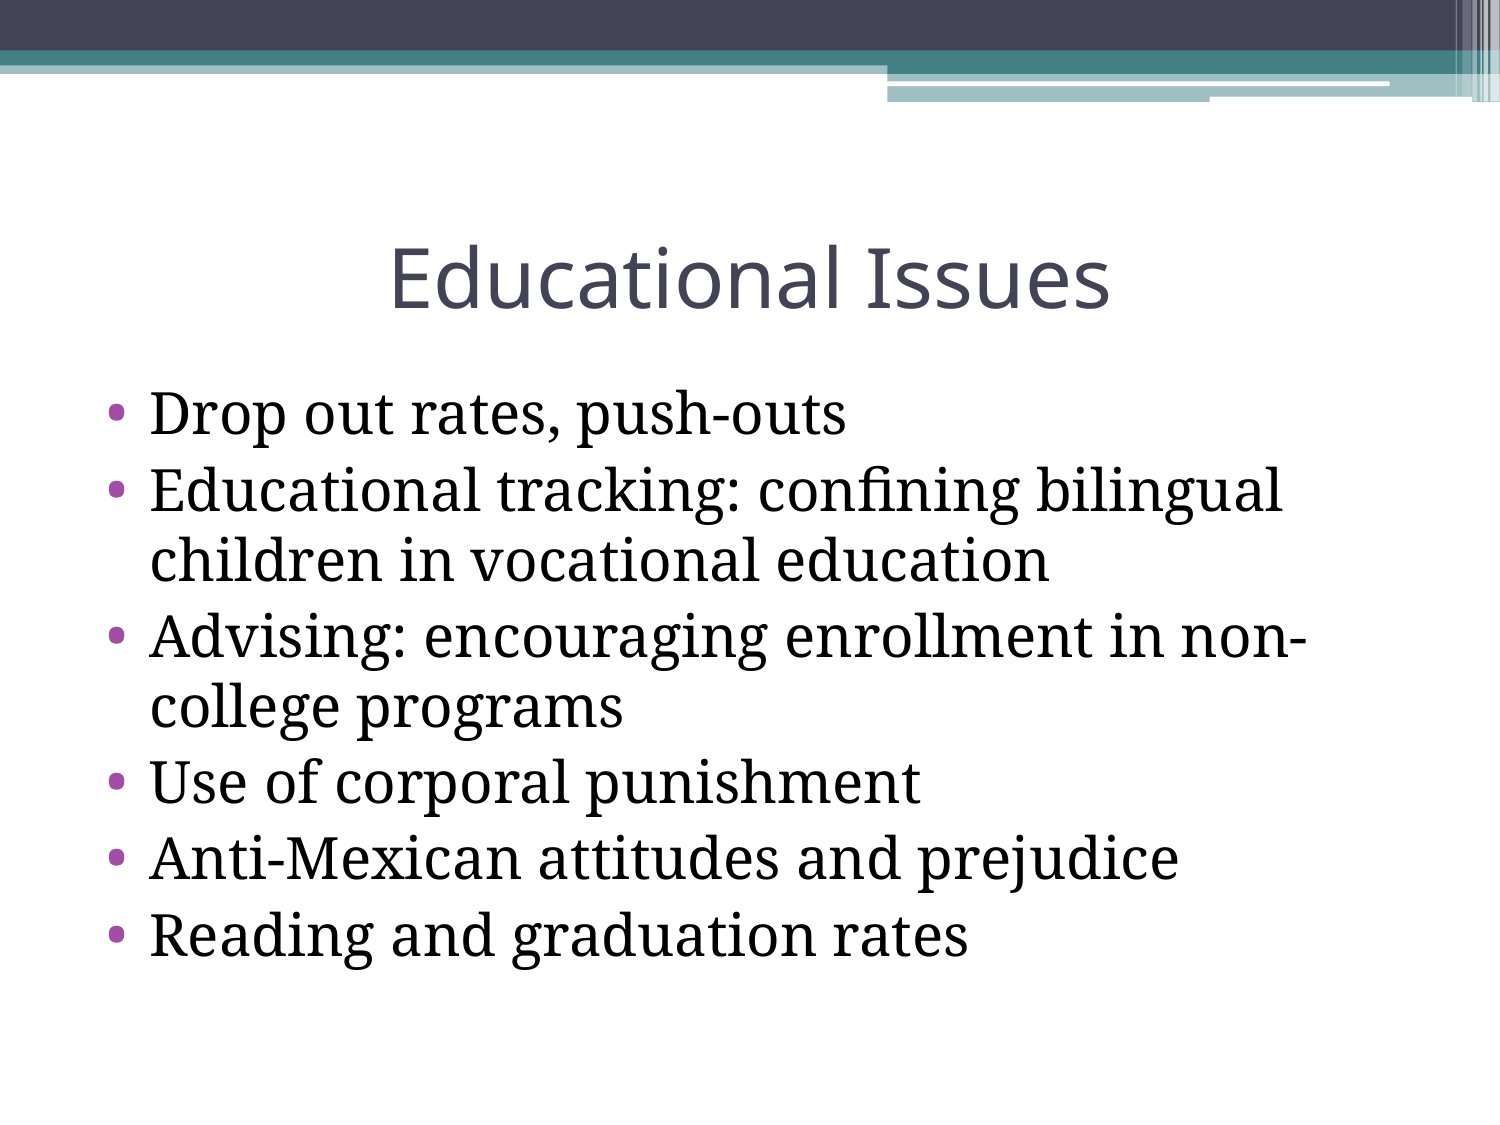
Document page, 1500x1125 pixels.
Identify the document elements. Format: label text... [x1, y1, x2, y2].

title Educational Issues [75, 187, 1425, 363]
list Drop out rates, push-outs Educational tracking: confining bilingual children in vocational education Advising: encouraging enrollment in non-college programs Use of corporal punishment Anti-Mexican attitudes and prejudice Reading and graduation rates [75, 369, 1425, 1079]
